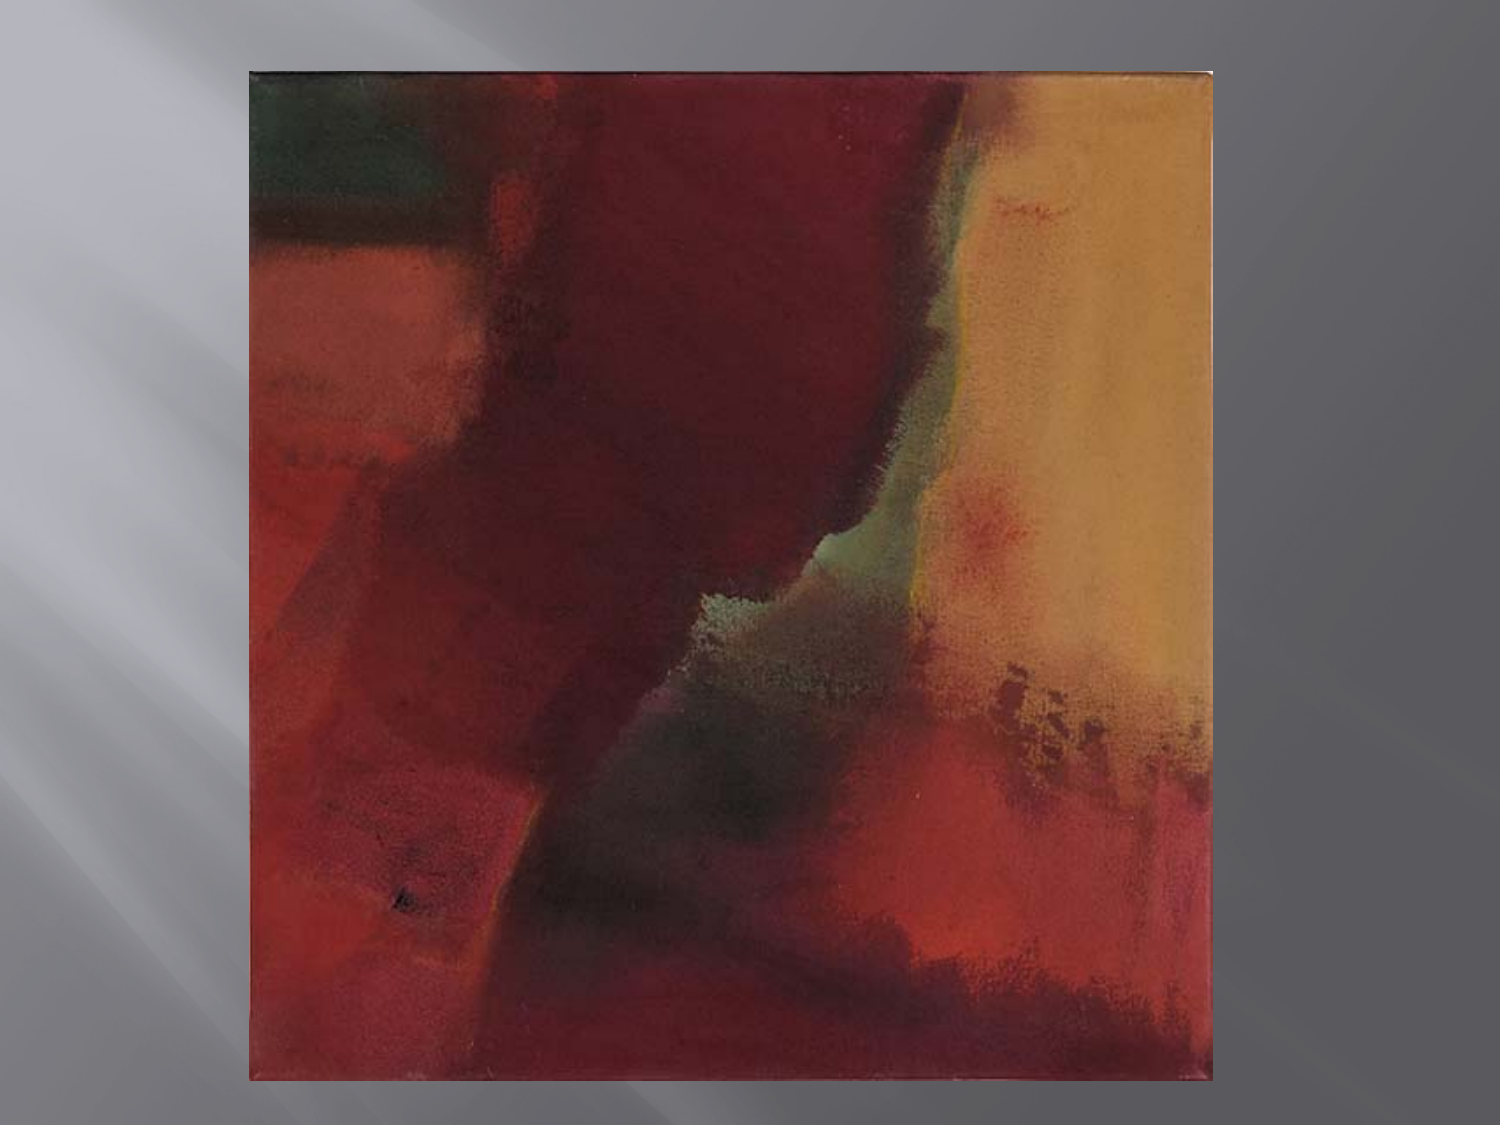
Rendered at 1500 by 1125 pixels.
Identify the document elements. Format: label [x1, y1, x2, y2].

picture [249, 71, 1213, 1081]
